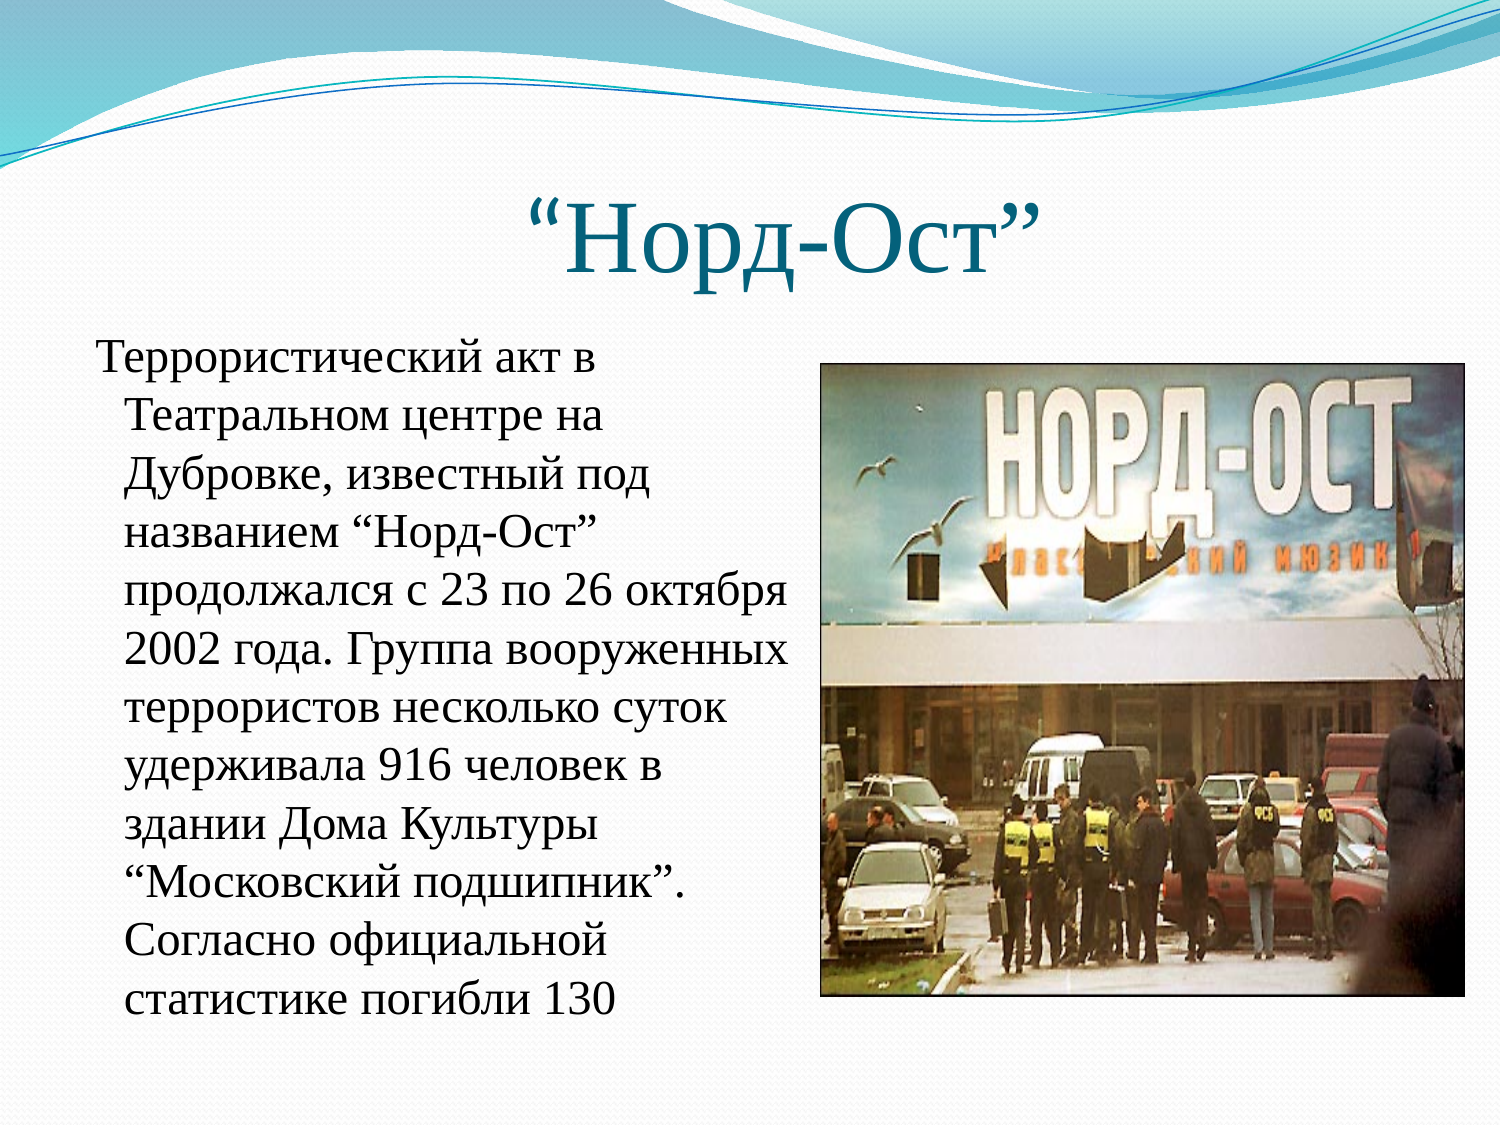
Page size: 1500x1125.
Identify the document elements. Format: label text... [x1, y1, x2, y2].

list Террористический акт в Театральном центре на Дубровке, известный под названием “Норд-Ост” продолжался с 23 по 26 октября 2002 года. Группа вооруженных террористов несколько суток удерживала 916 человек в здании Дома Культуры “Московский подшипник”. Согласно официальной статистике погибли 130 [70, 316, 833, 1037]
picture [820, 362, 1466, 997]
title “Норд-Ост” [105, 0, 1461, 293]
